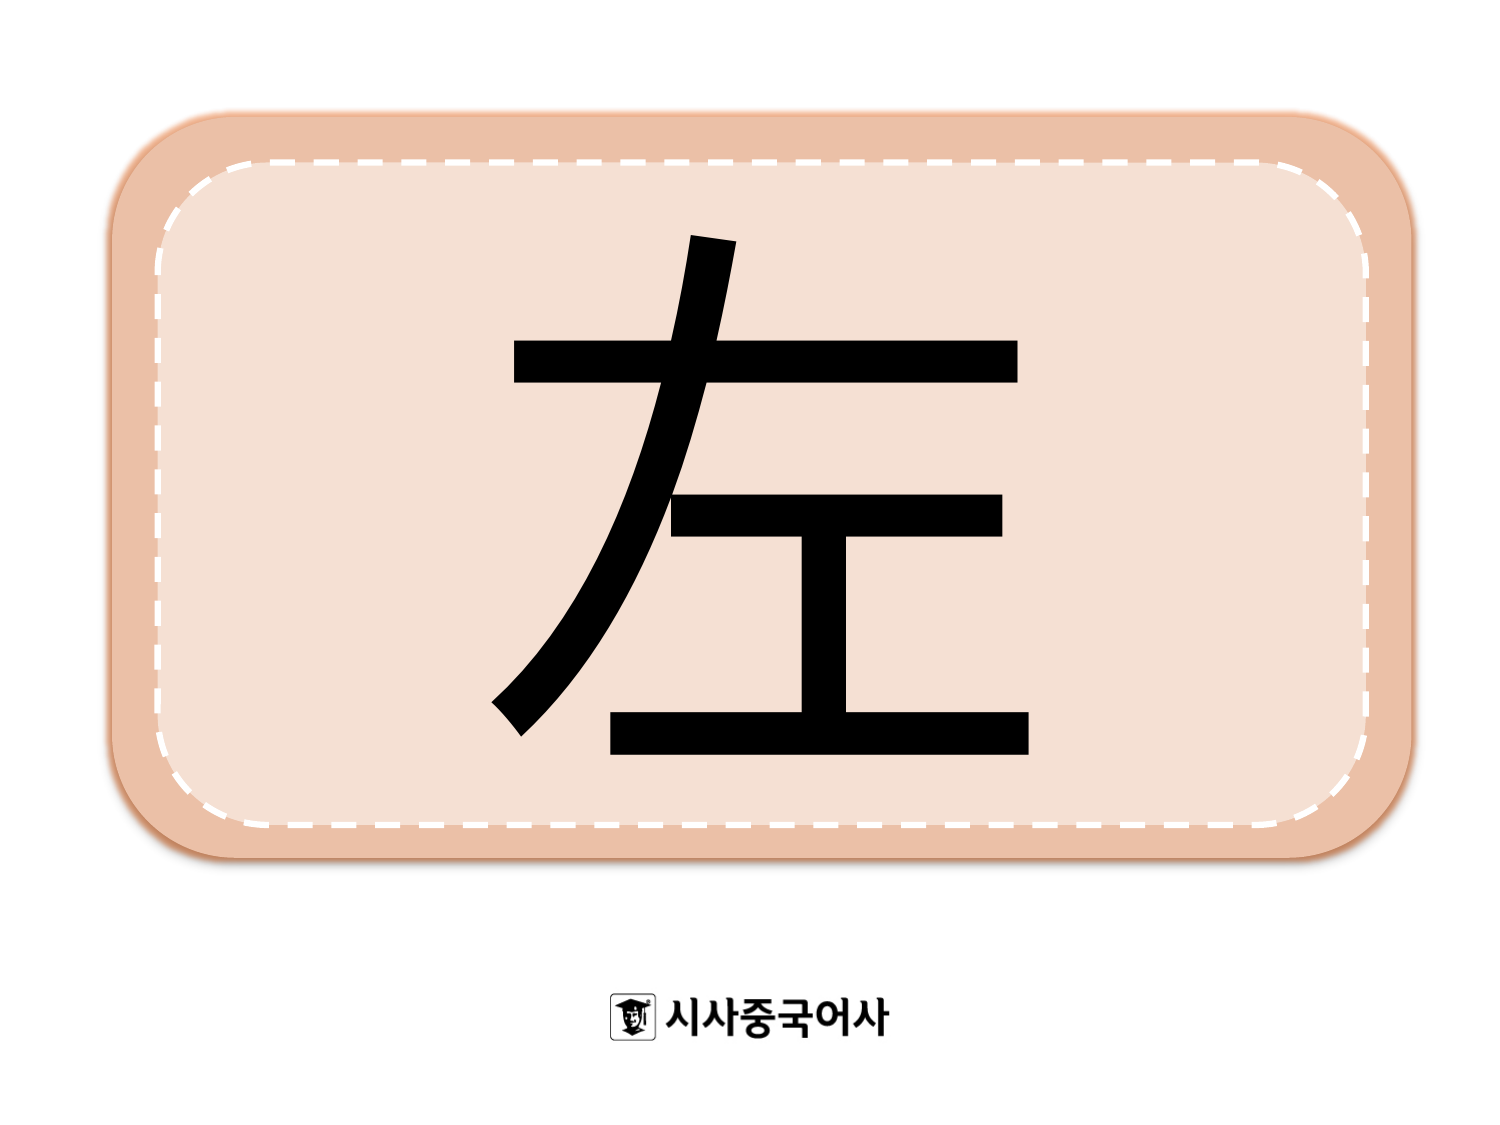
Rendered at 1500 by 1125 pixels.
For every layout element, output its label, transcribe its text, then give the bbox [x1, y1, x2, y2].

picture [602, 987, 898, 1047]
text_box 左 [162, 160, 1371, 824]
